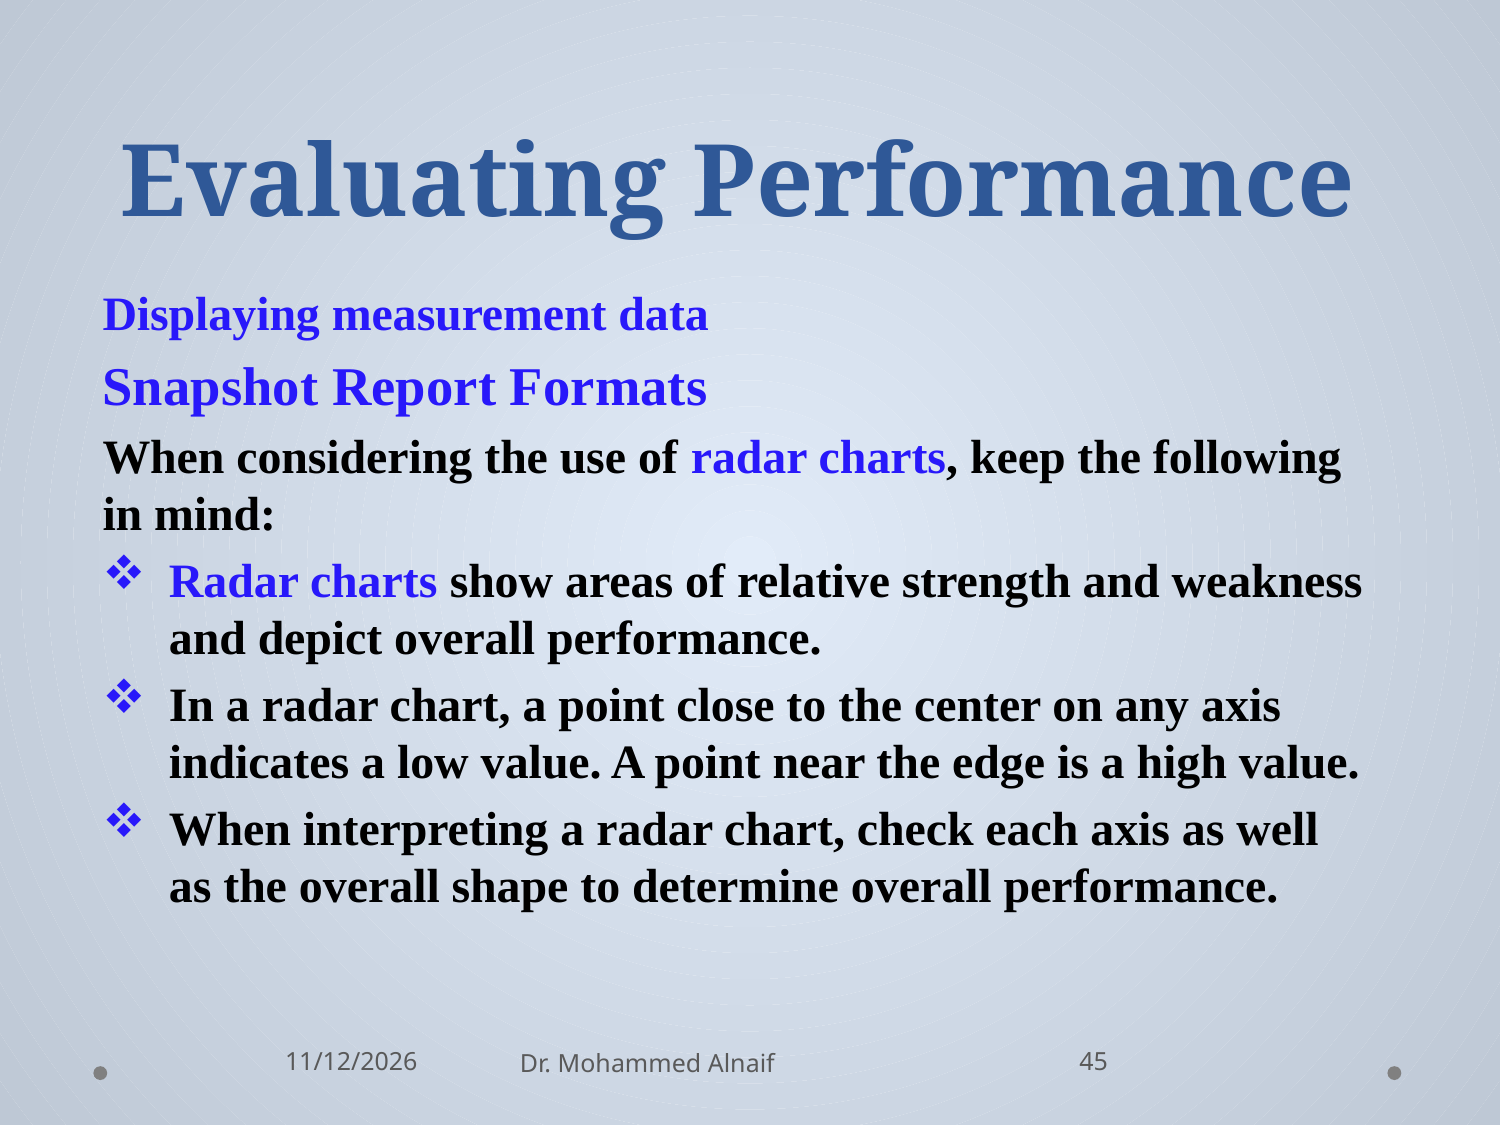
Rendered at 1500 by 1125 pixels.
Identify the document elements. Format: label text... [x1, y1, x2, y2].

footer Dr. Mohammed Alnaif [512, 1025, 988, 1100]
title Evaluating Performance [100, 78, 1376, 244]
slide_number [75, 1025, 425, 1100]
subtitle Displaying measurement data Snapshot Report Formats When considering the use of radar charts, keep the following in mind: Radar charts show areas of relative strength and weakness and depict overall performance. In a radar chart, a point close to the center on any axis indicates a low value. A point near the edge is a high value. When interpreting a radar chart, check each axis as well as the overall shape to determine overall performance. [87, 275, 1388, 1001]
slide_number 45 [1074, 1025, 1425, 1100]
